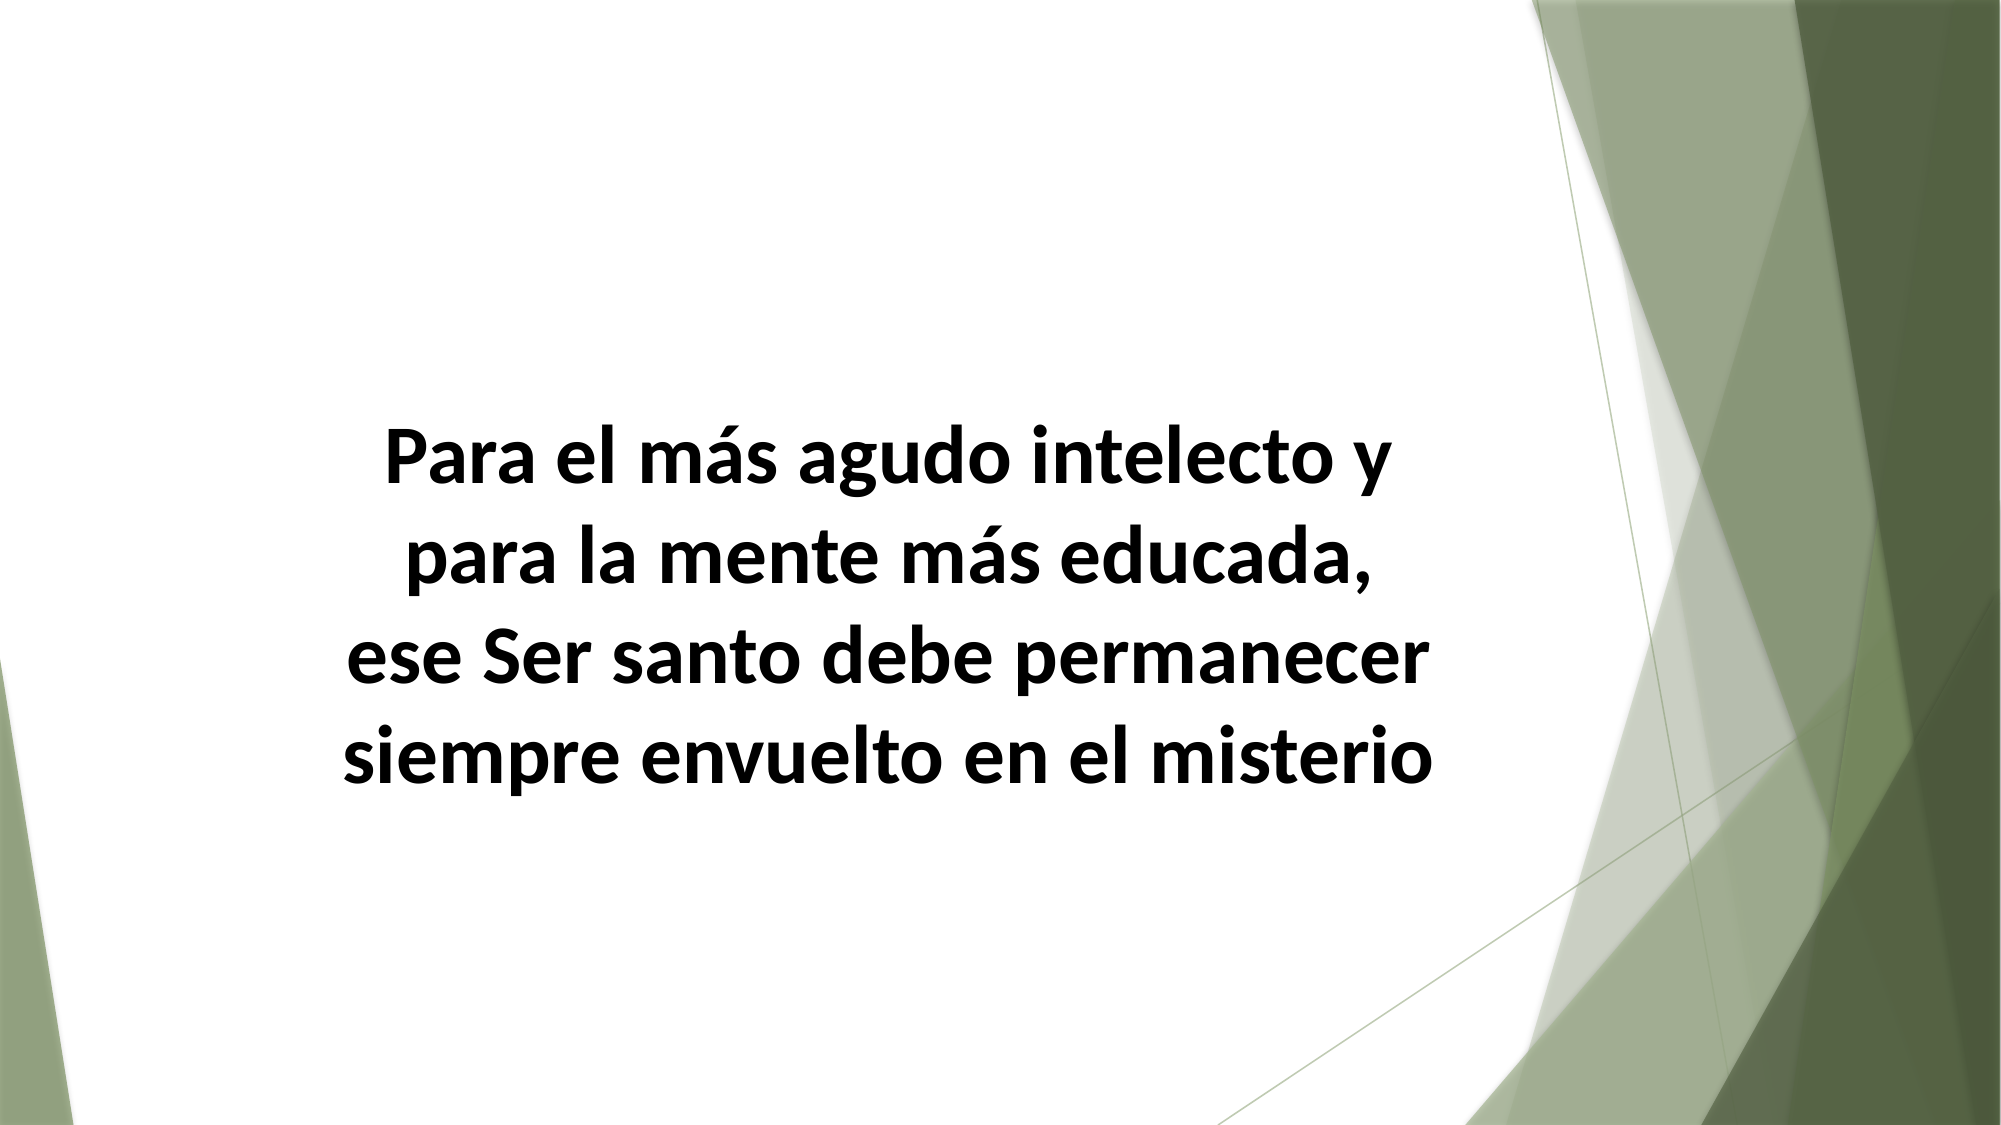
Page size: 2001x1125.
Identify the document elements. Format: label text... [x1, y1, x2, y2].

text_box Para el más agudo intelecto y para la mente más educada, ese Ser santo debe permanecer siempre envuelto en el misterio [325, 393, 1454, 808]
